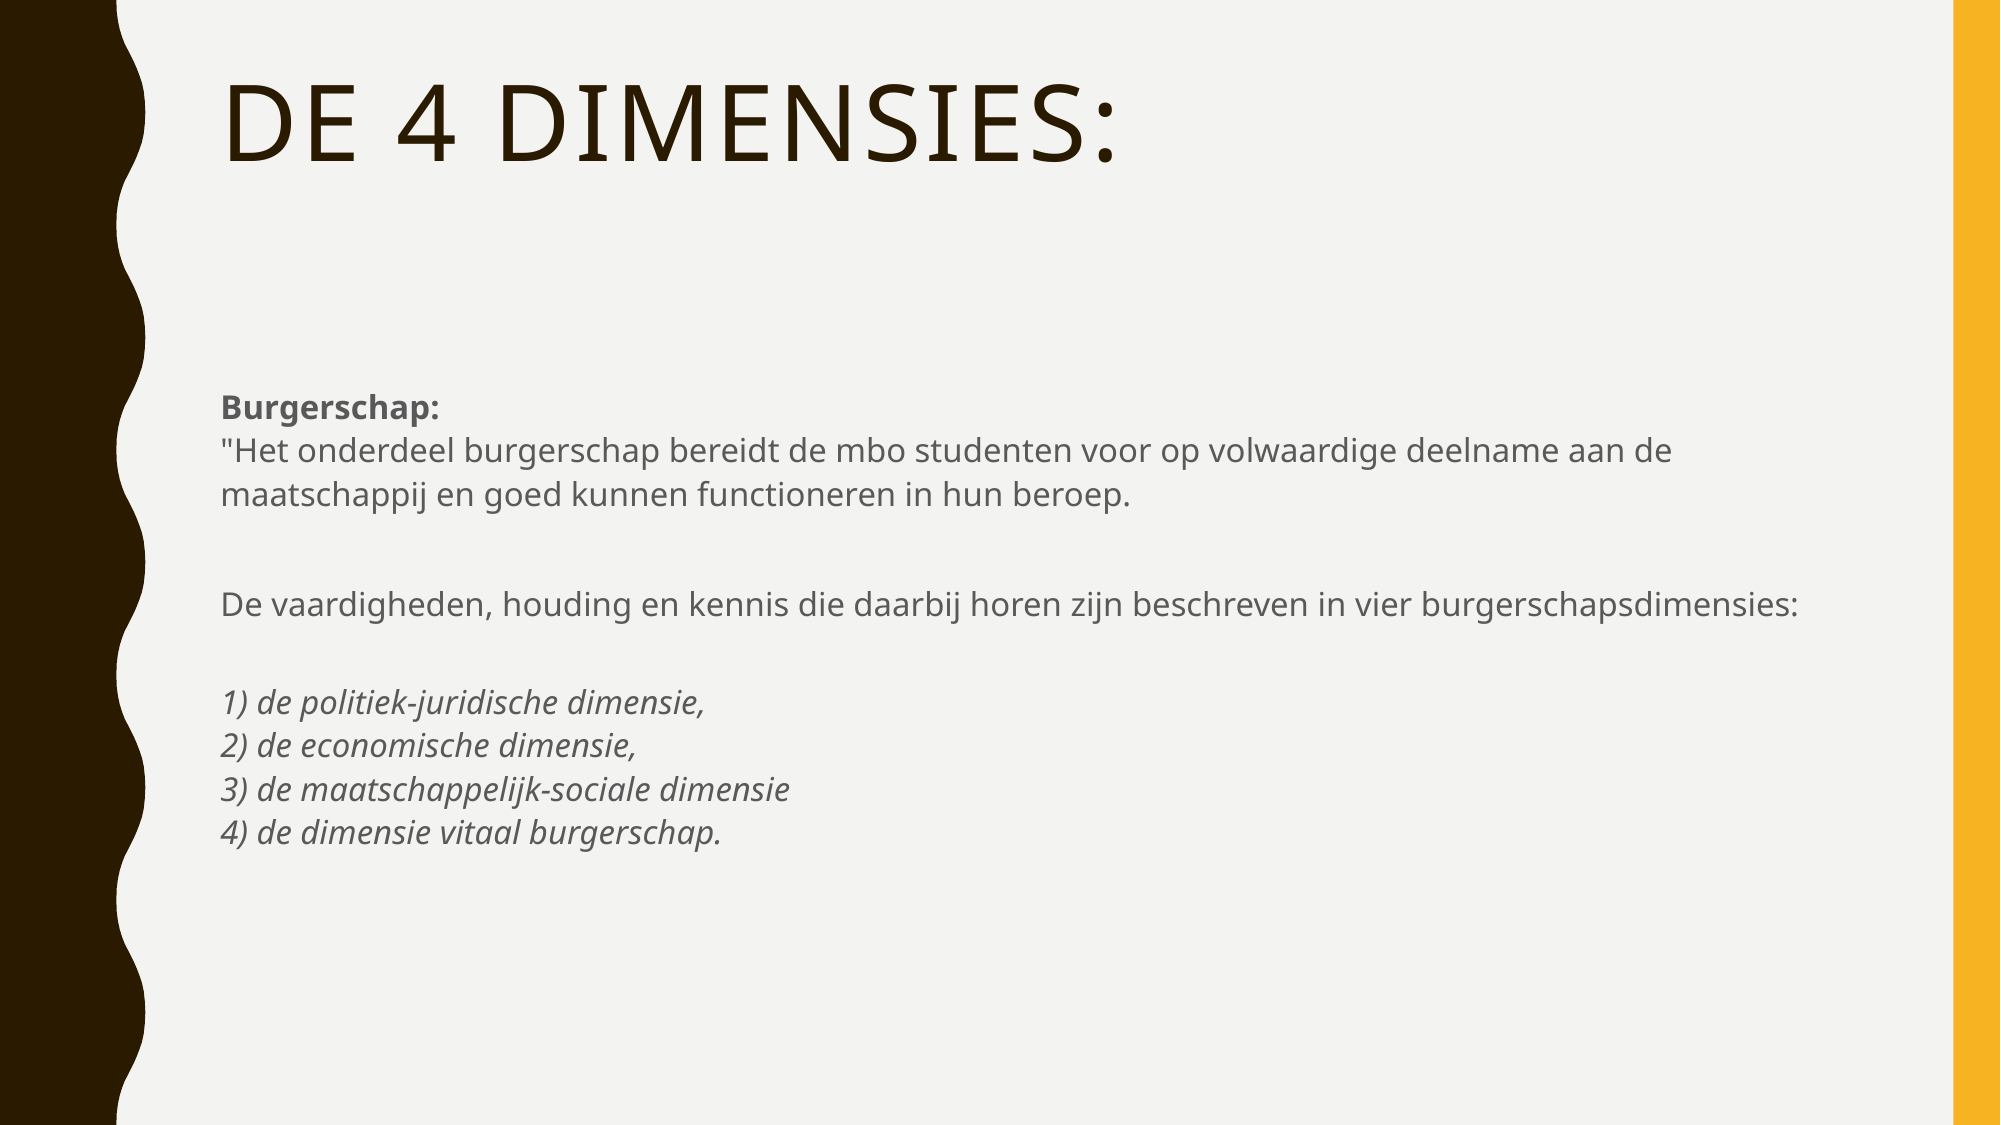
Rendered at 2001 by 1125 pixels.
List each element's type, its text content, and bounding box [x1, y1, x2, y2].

title De 4 dimensies: [205, 62, 1875, 308]
list Burgerschap: "Het onderdeel burgerschap bereidt de mbo studenten voor op volwaardige deelname aan de maatschappij en goed kunnen functioneren in hun beroep. De vaardigheden, houding en kennis die daarbij horen zijn beschreven in vier burgerschapsdimensies: 1) de politiek-juridische dimensie, 2) de economische dimensie, 3) de maatschappelijk-sociale dimensie 4) de dimensie vitaal burgerschap. [205, 375, 1875, 965]
